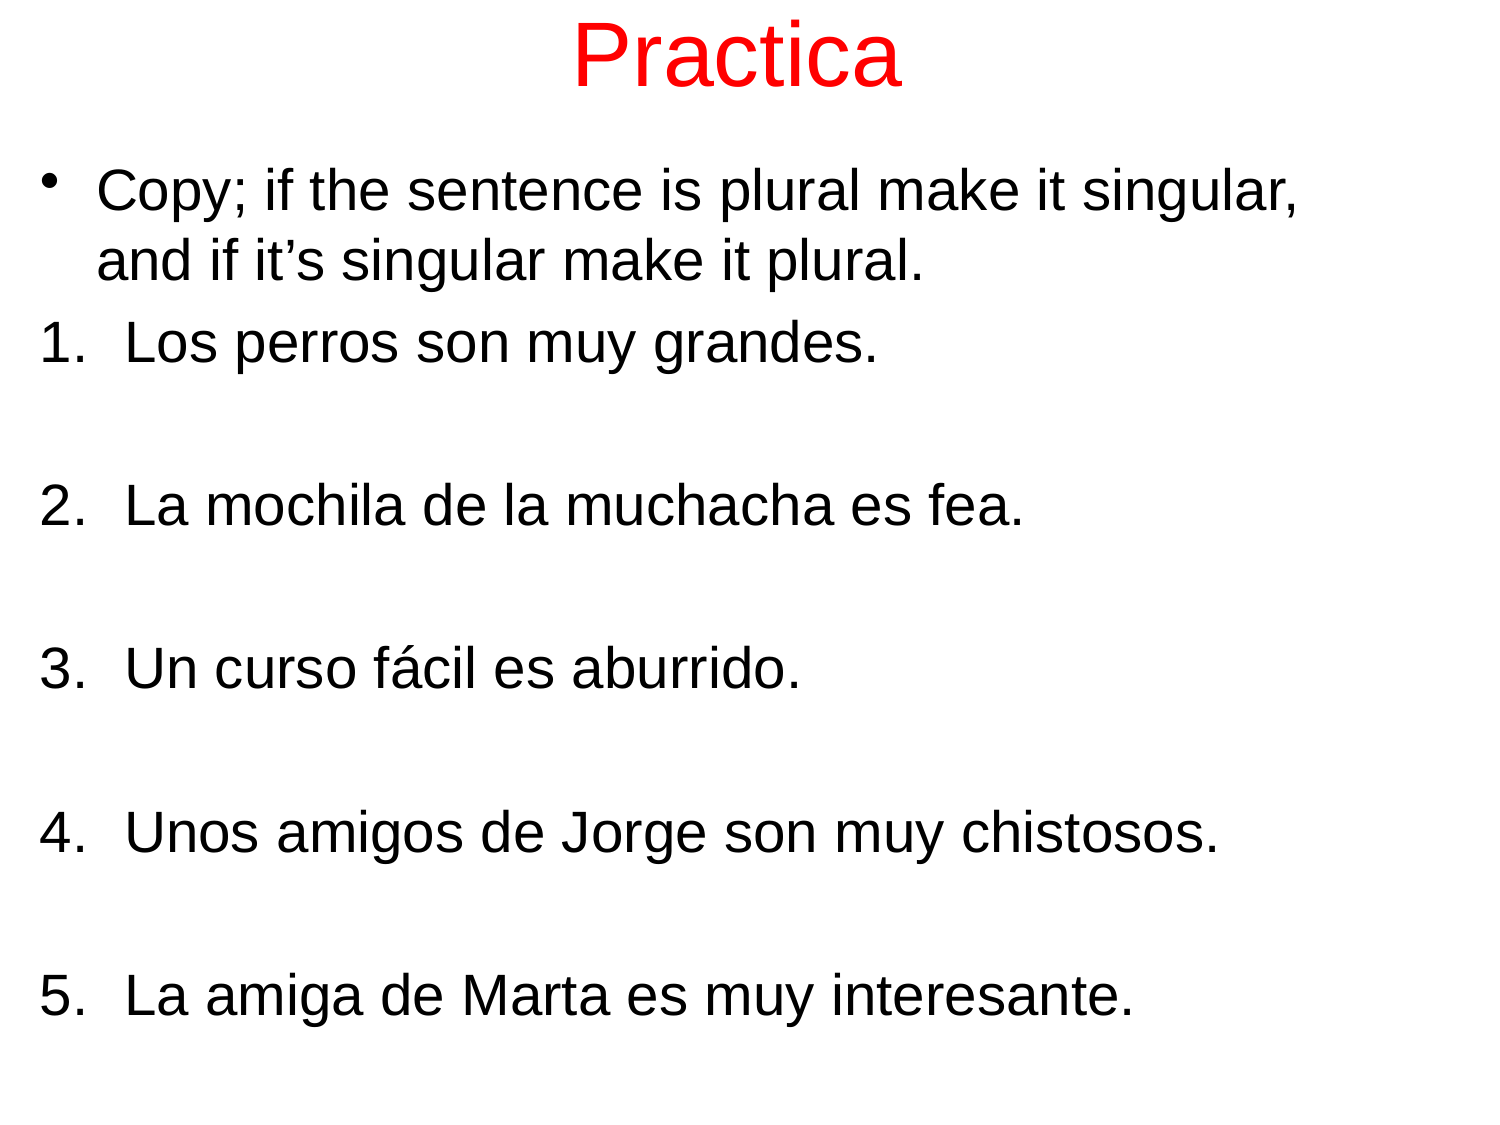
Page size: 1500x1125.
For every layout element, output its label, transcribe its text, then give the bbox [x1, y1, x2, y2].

text_box Practica [74, 0, 1425, 144]
text_box Copy; if the sentence is plural make it singular, and if it’s singular make it plural. Los perros son muy grandes. La mochila de la muchacha es fea. Un curso fácil es aburrido. Unos amigos de Jorge son muy chistosos. La amiga de Marta es muy interesante. [24, 144, 1425, 888]
